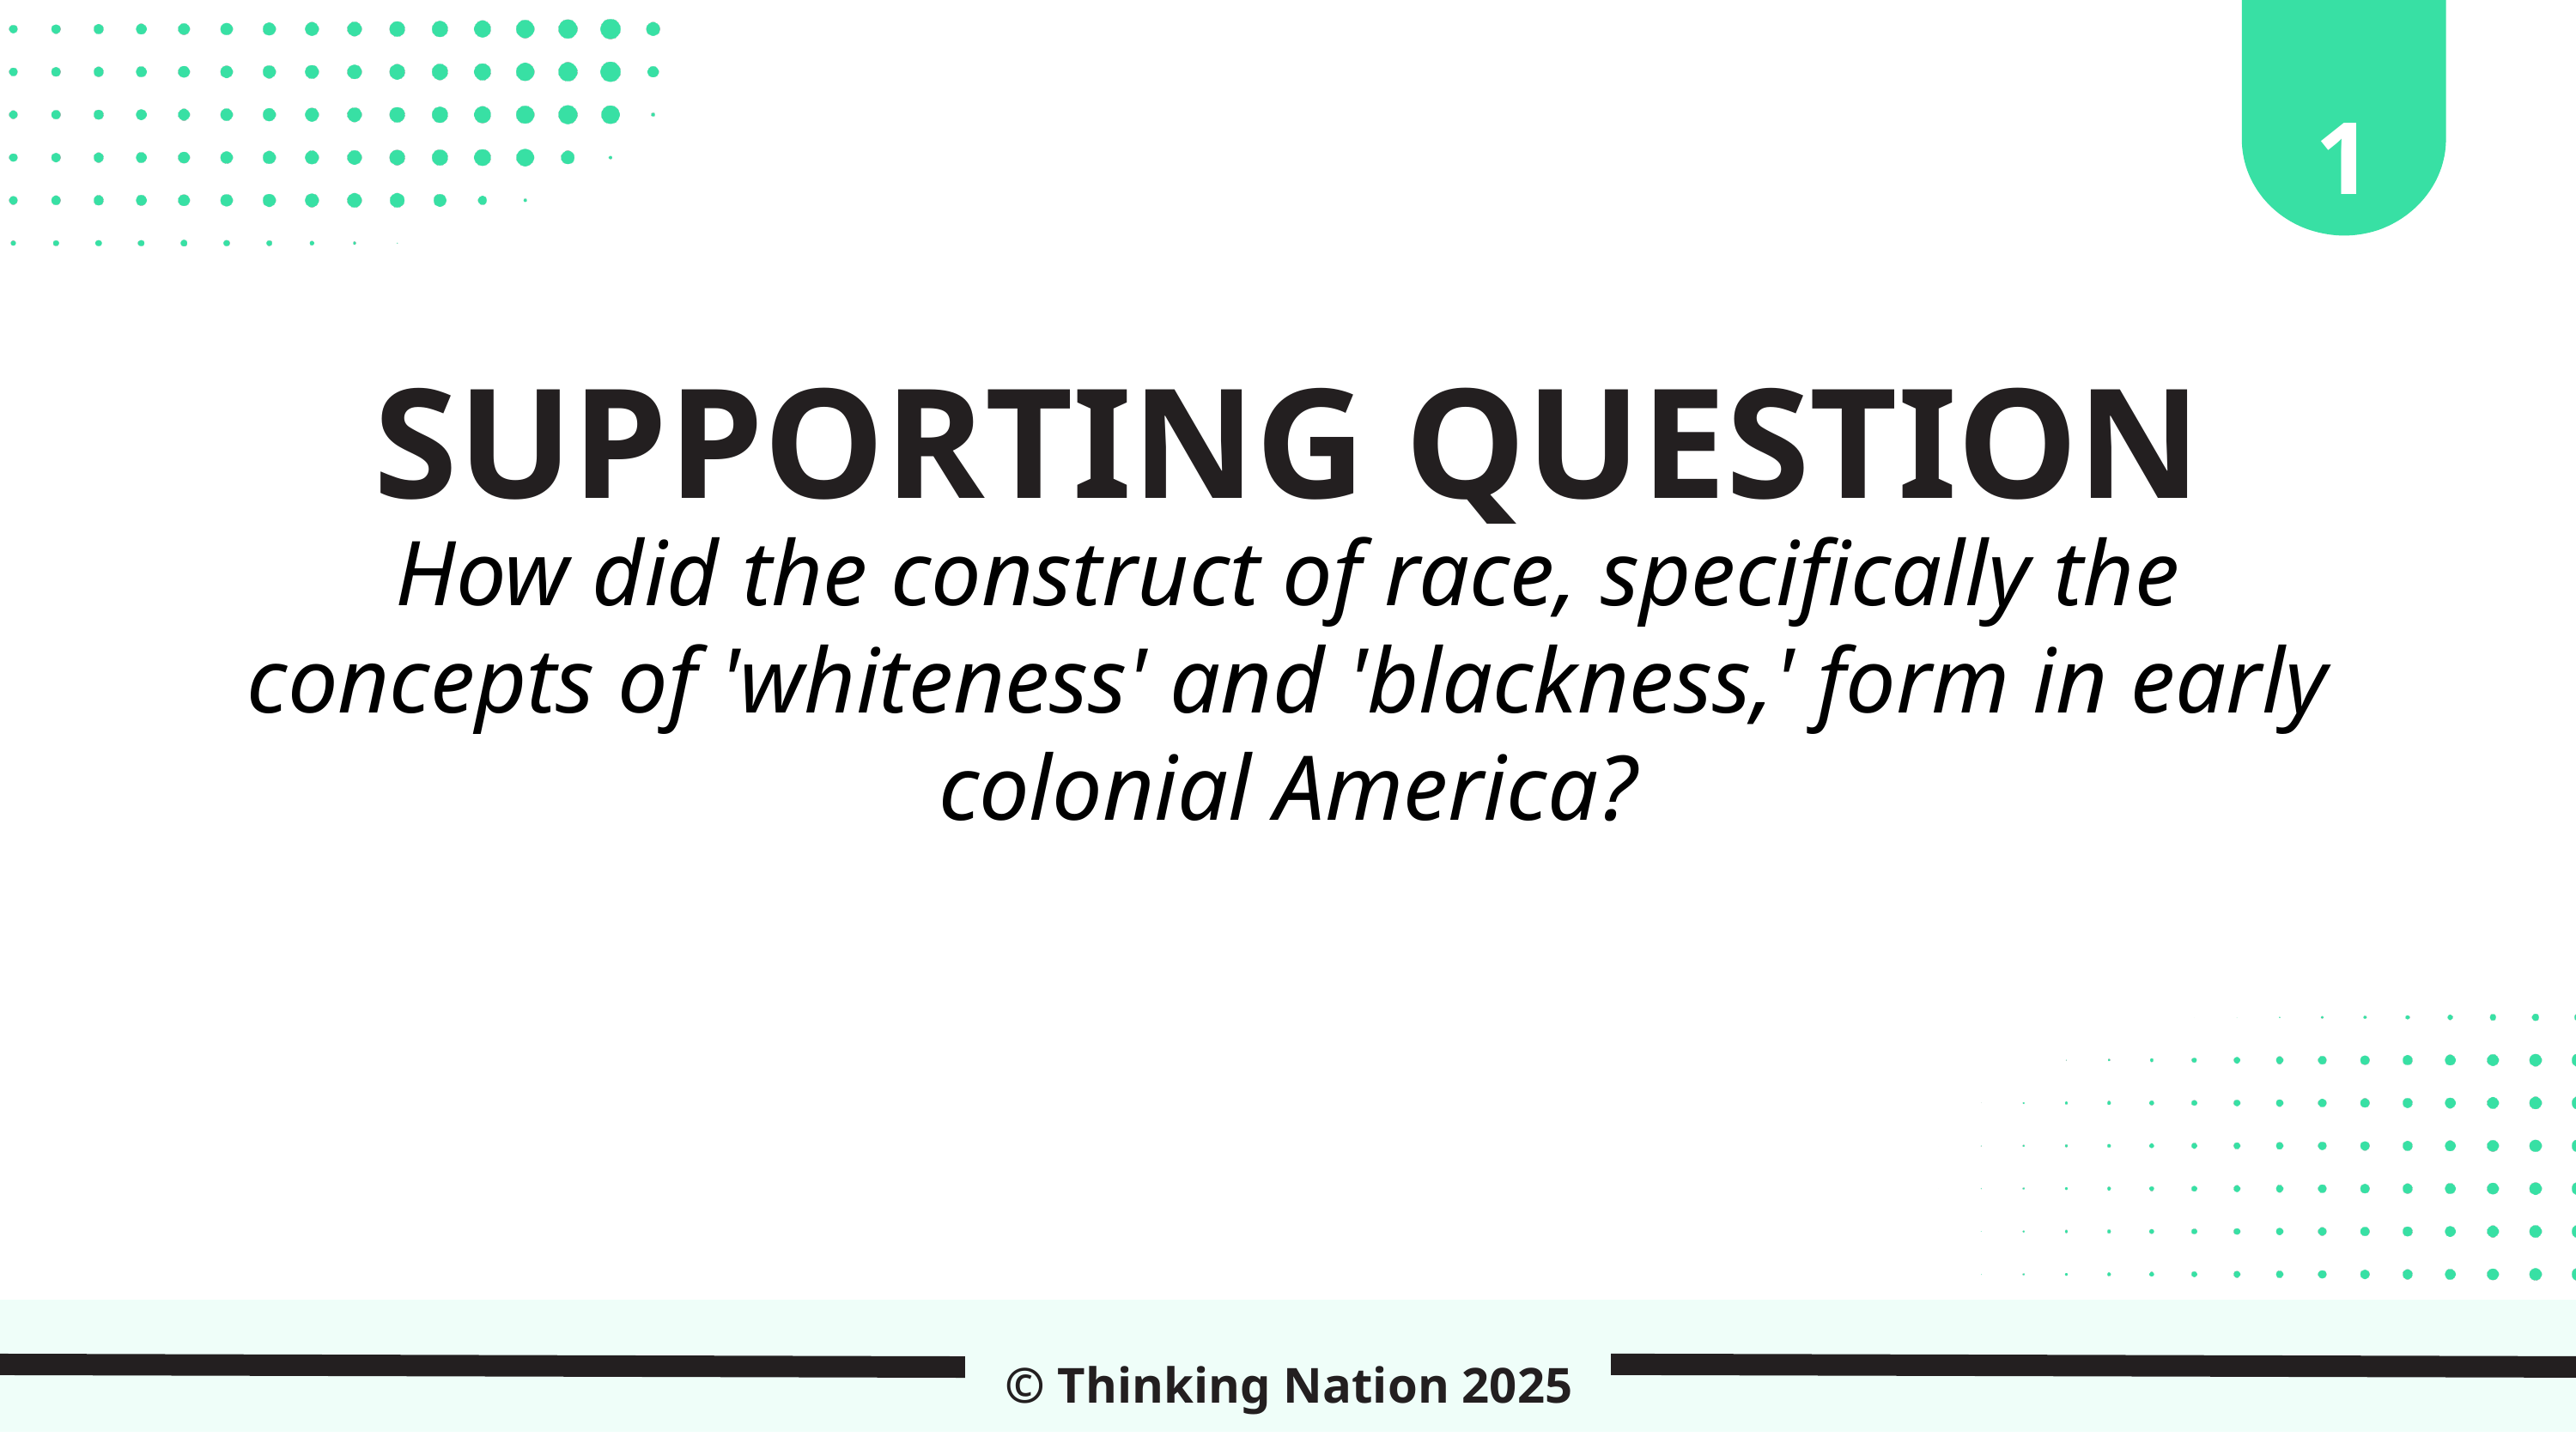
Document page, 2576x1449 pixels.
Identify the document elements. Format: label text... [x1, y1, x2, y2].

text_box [2233, 0, 2455, 236]
text_box How did the construct of race, specifically the concepts of 'whiteness' and 'blackness,' form in early colonial America? [234, 516, 2342, 839]
text_box [1938, 1013, 2576, 1299]
text_box [0, 0, 660, 246]
text_box SUPPORTING QUESTION [359, 273, 2216, 530]
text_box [0, 1299, 2576, 1433]
